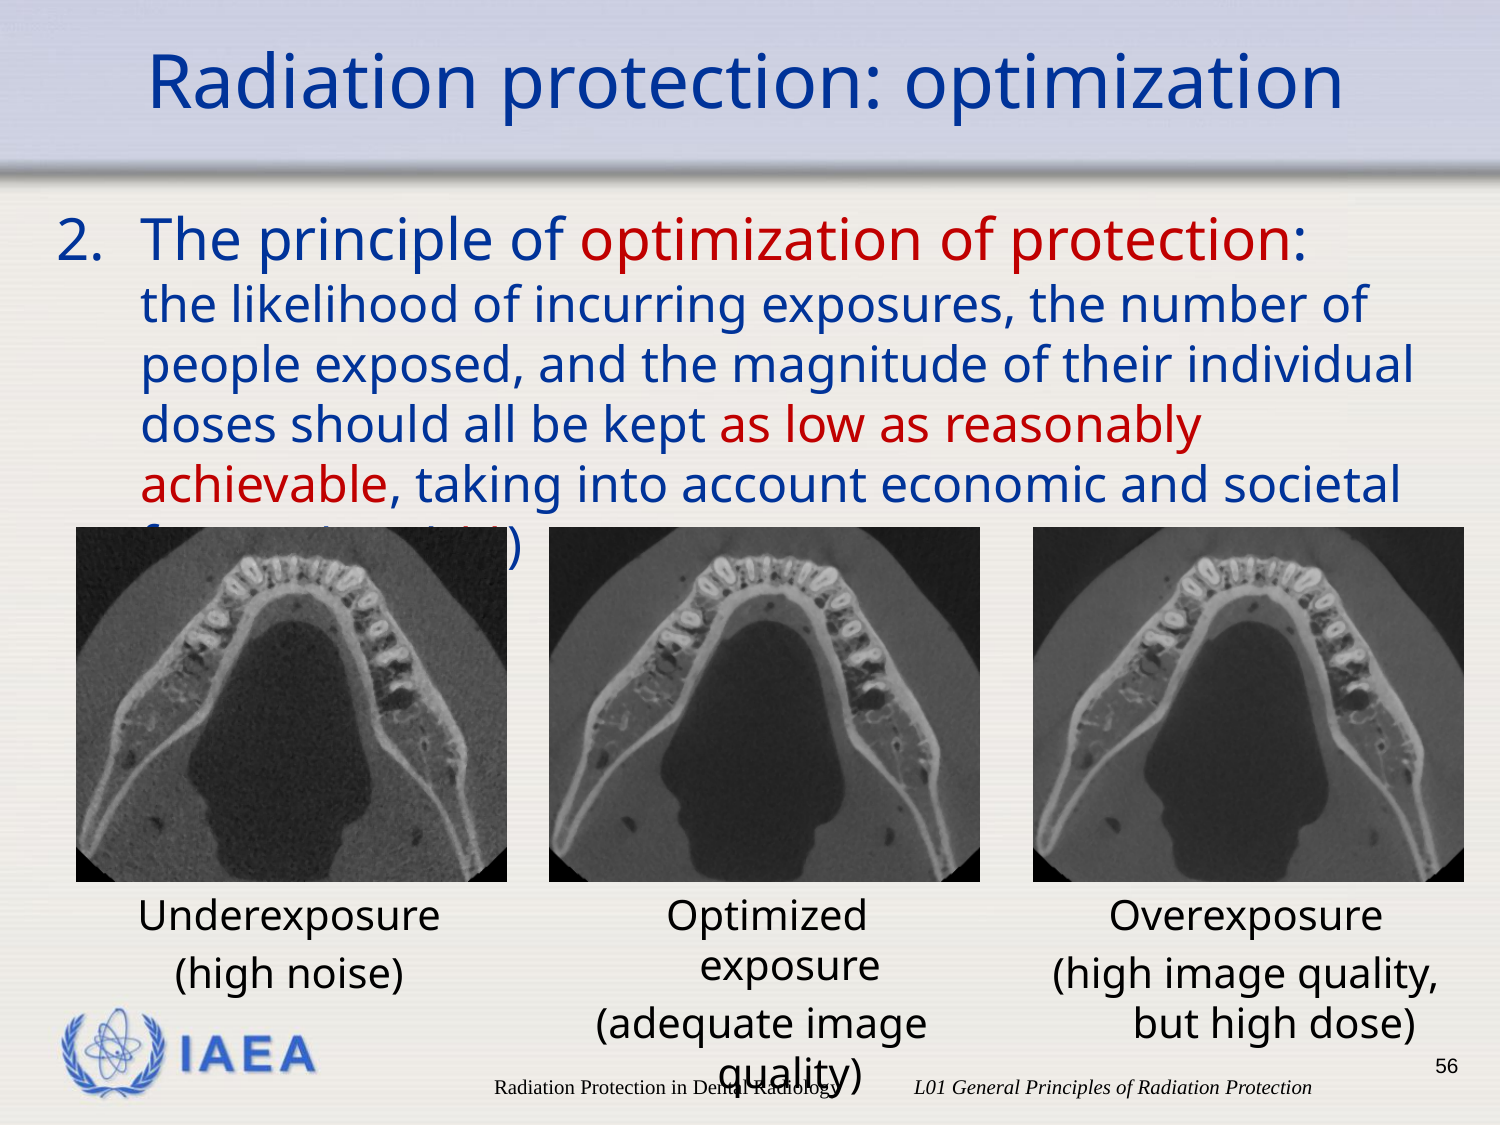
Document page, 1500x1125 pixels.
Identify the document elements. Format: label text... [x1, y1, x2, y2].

text_box Overexposure (high image quality, but high dose) [1033, 889, 1459, 1083]
list The principle of optimization of protection: the likelihood of incurring exposures, the number of people exposed, and the magnitude of their individual doses should all be kept as low as reasonably achievable, taking into account economic and societal factors (see L11) [40, 194, 1459, 1036]
text_box Radiation Protection in Dental Radiology L01 General Principles of Radiation Protection [454, 1065, 1353, 1106]
picture [0, 0, 1500, 1125]
text_box Optimized exposure (adequate image quality) [549, 890, 975, 1083]
text_box Underexposure (high noise) [76, 889, 502, 1083]
title Radiation protection: optimization [46, 15, 1447, 142]
slide_number 56 [1389, 1044, 1474, 1093]
